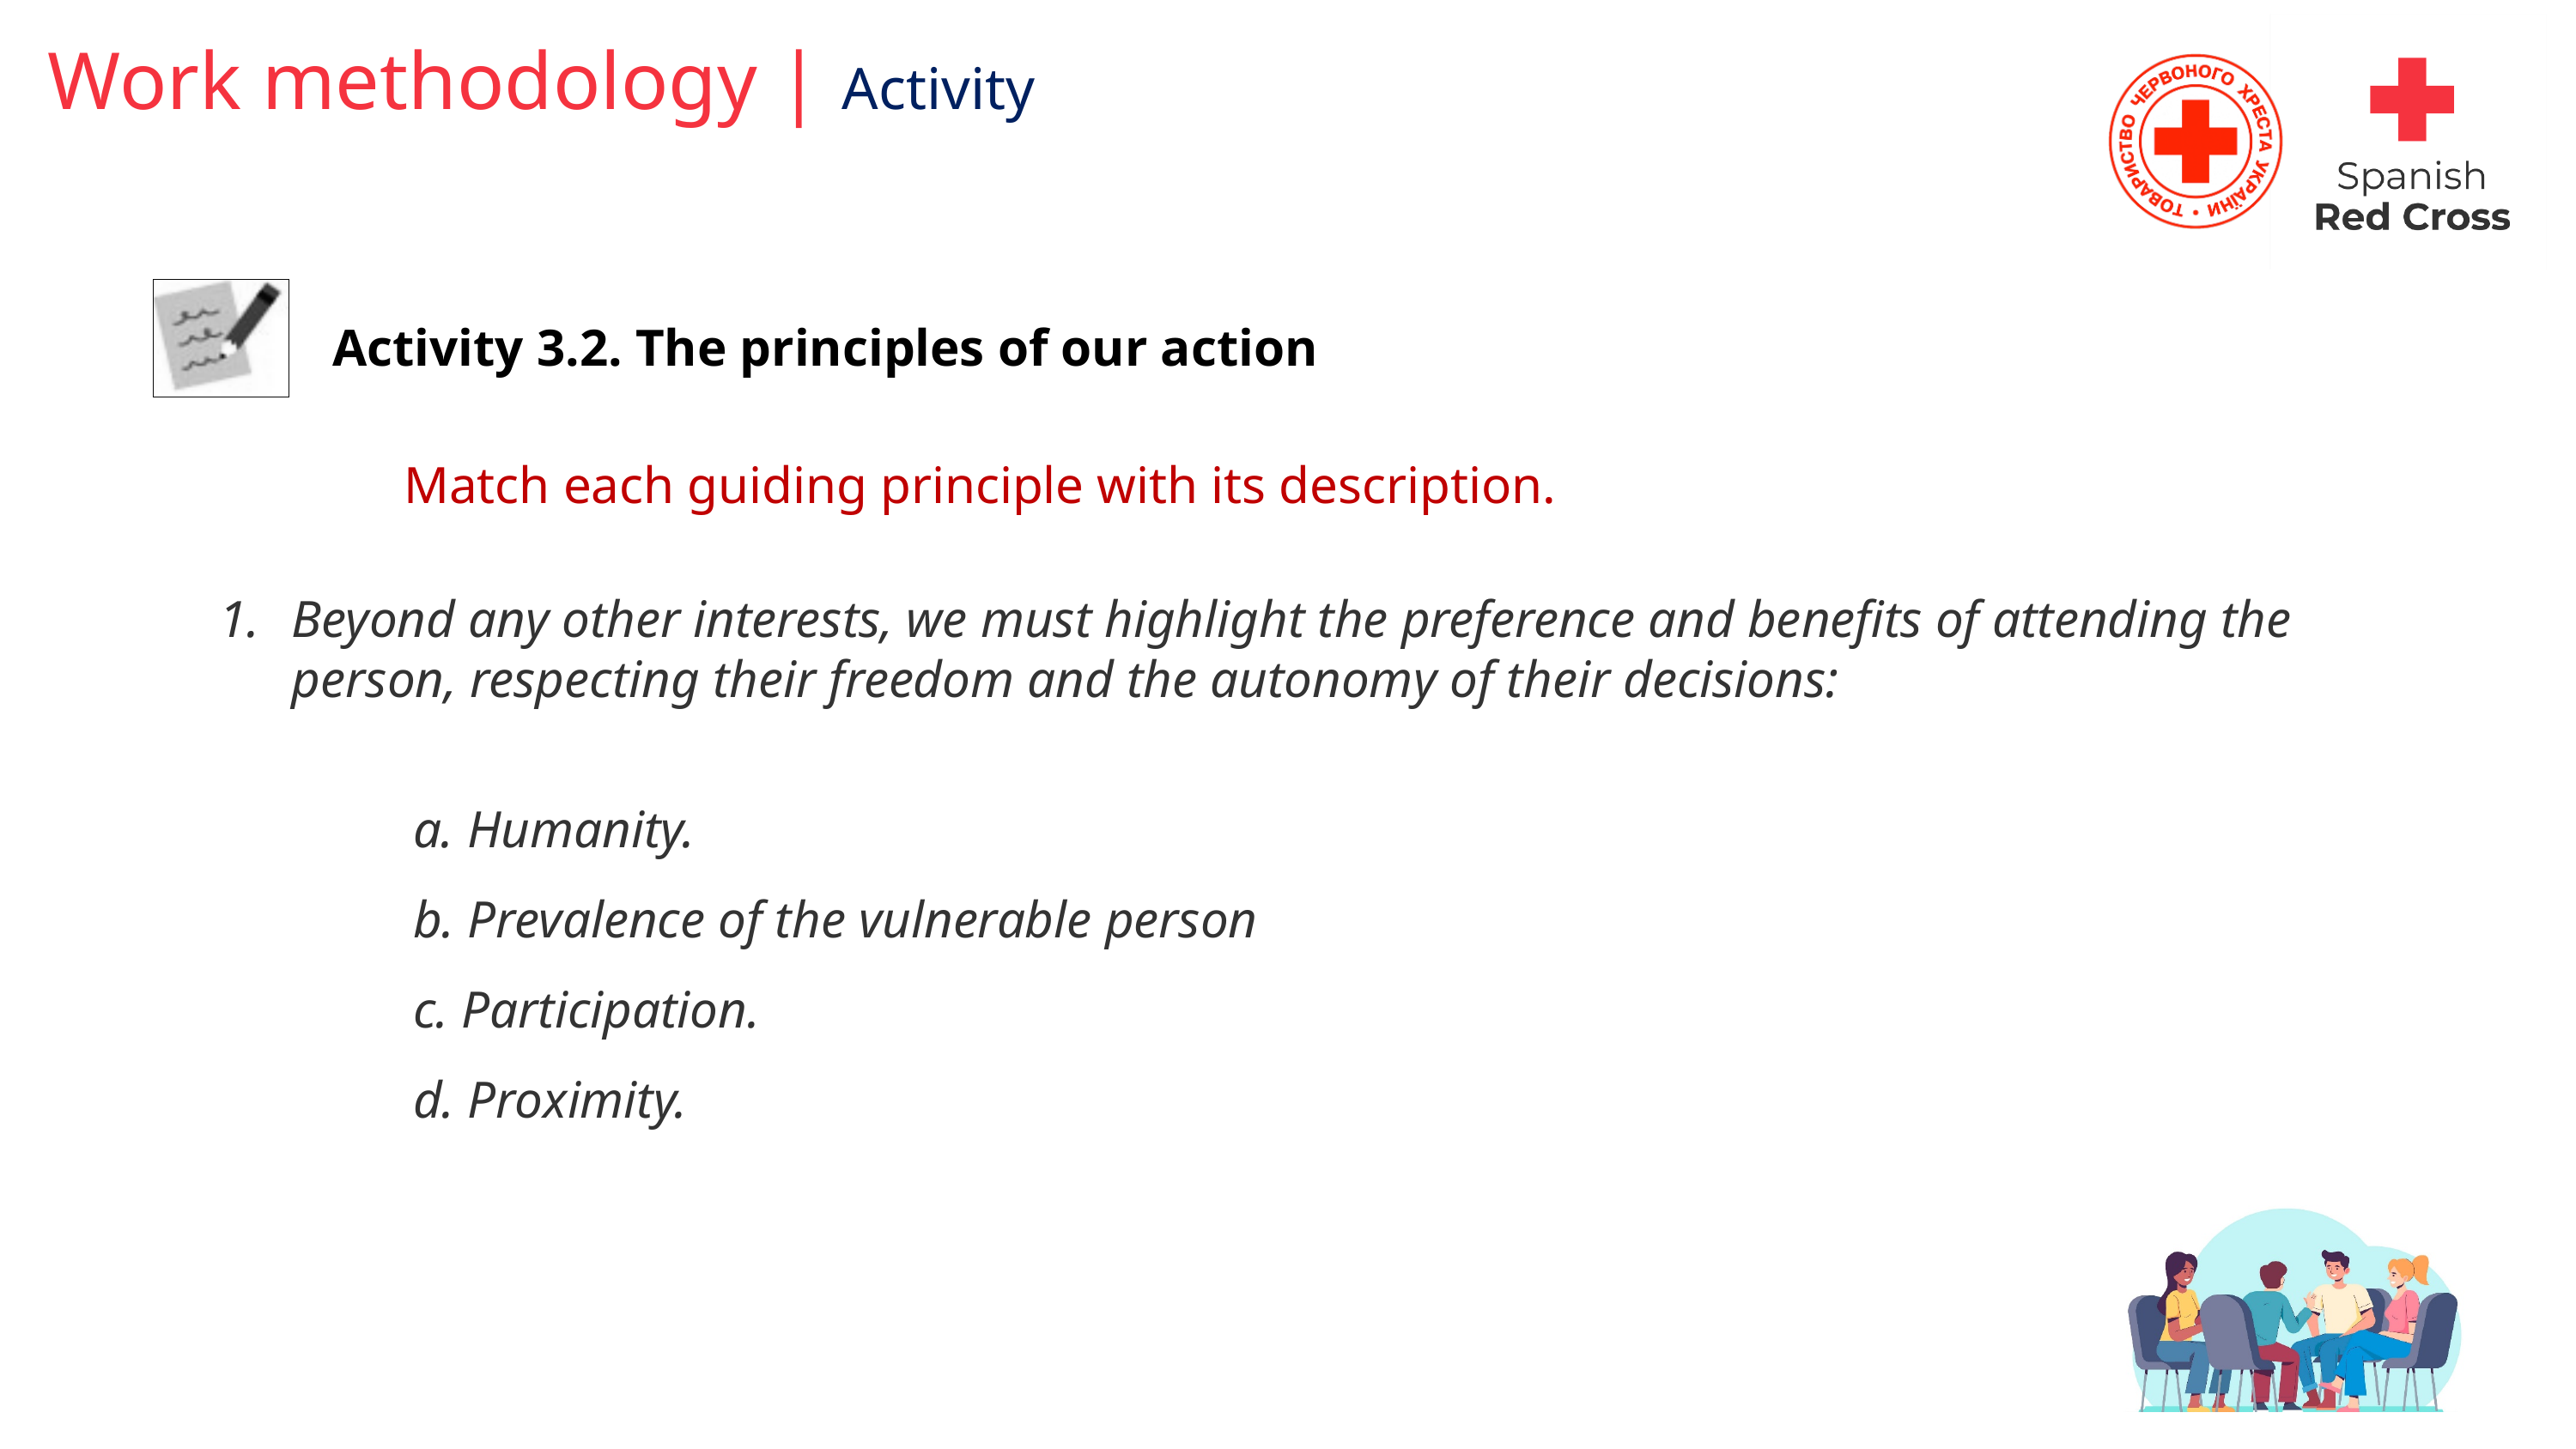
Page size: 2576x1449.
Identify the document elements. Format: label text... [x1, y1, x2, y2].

picture [2088, 1196, 2493, 1412]
text_box Beyond any other interests, we must highlight the preference and benefits of attending the person, respecting their freedom and the autonomy of their decisions: a. Humanity. b. Prevalence of the vulnerable person c. Participation. d. Proximity. [206, 581, 2354, 1135]
text_box Match each guiding principle with its description.​ [391, 416, 2141, 520]
picture [2100, 3, 2547, 281]
text_box Activity 3.2. The principles of our action [319, 279, 2270, 383]
picture [152, 279, 289, 397]
text_box Work methodology | Activity [41, 24, 1893, 132]
